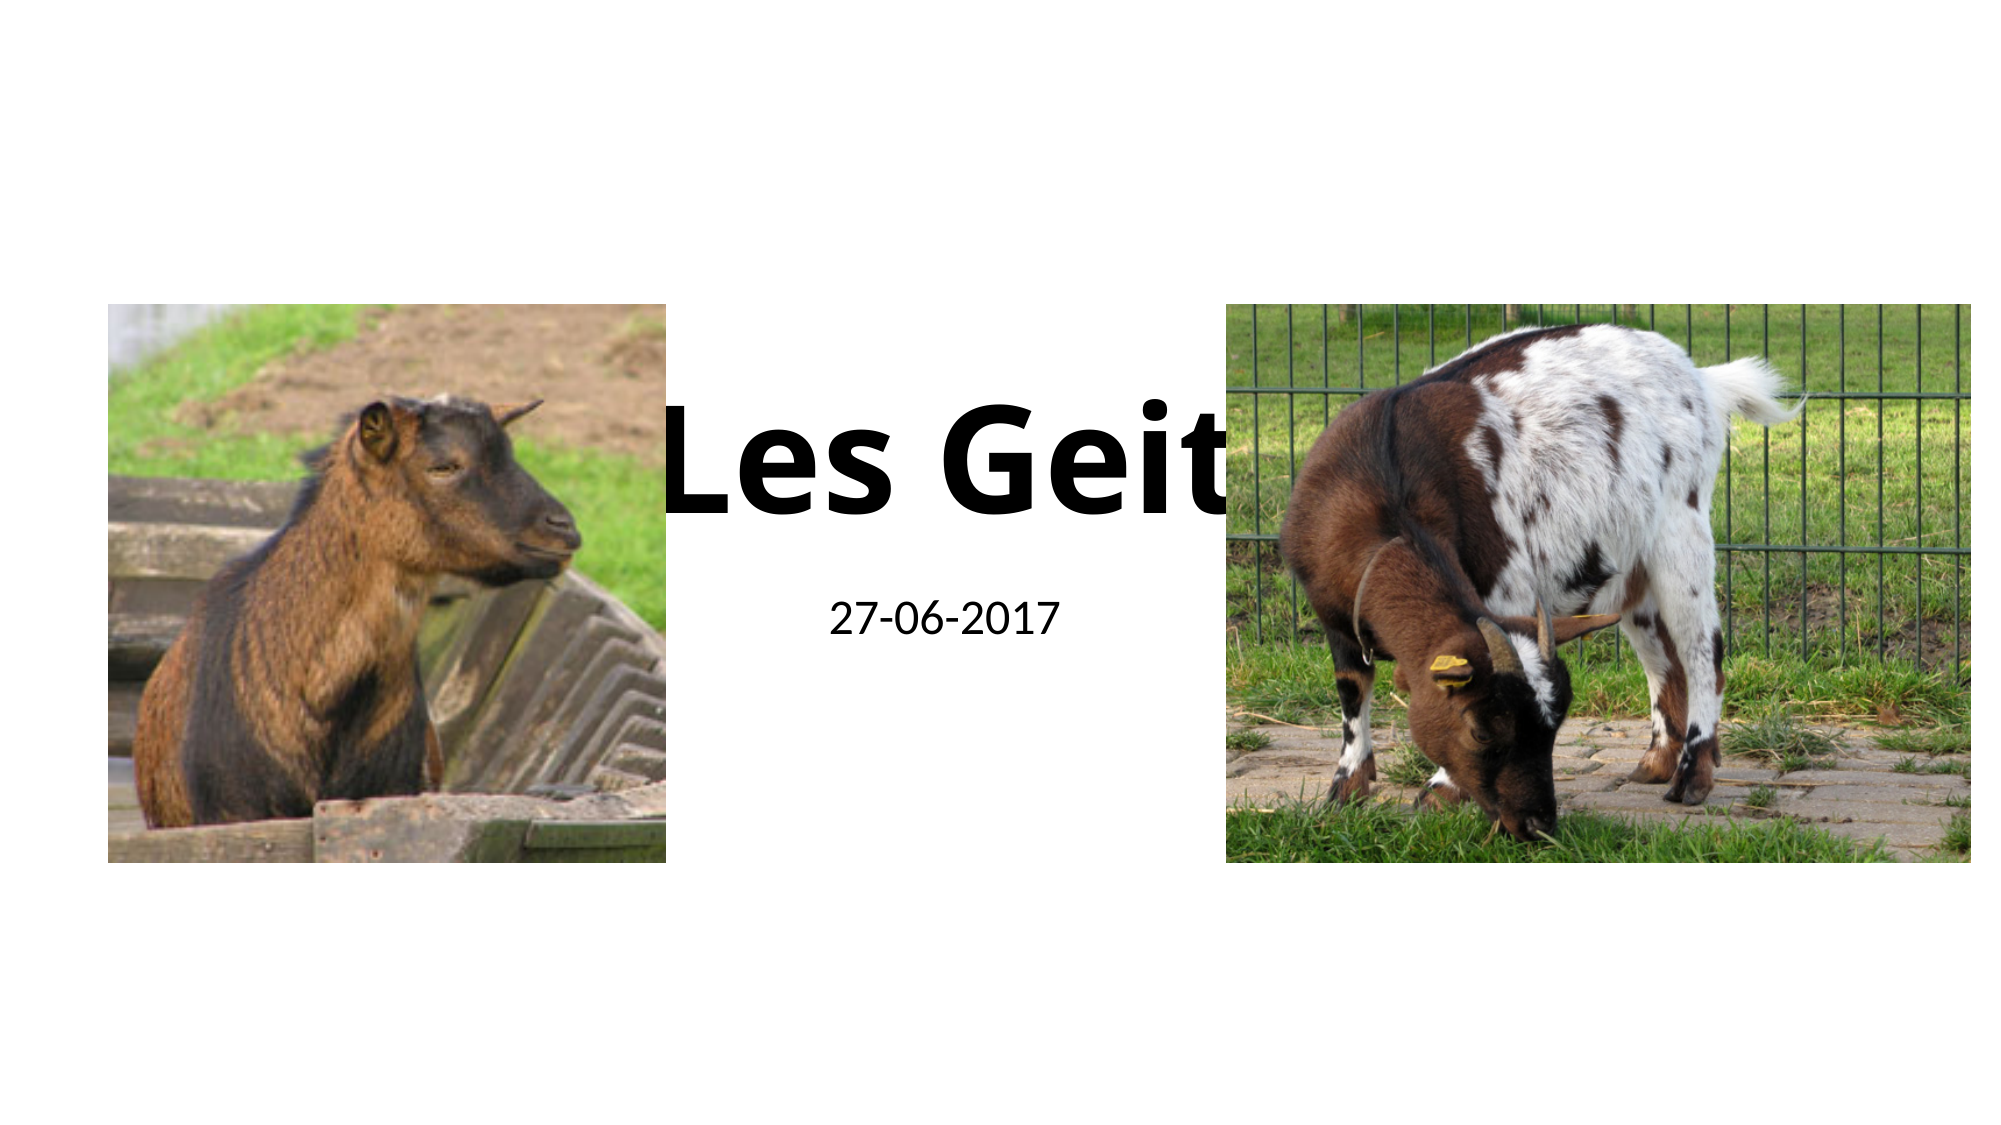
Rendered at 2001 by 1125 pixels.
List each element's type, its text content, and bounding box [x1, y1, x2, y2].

picture [107, 304, 666, 863]
subtitle 27-06-2017 [666, 583, 1226, 856]
title Les Geit [196, 161, 1697, 554]
picture [1226, 304, 1971, 863]
